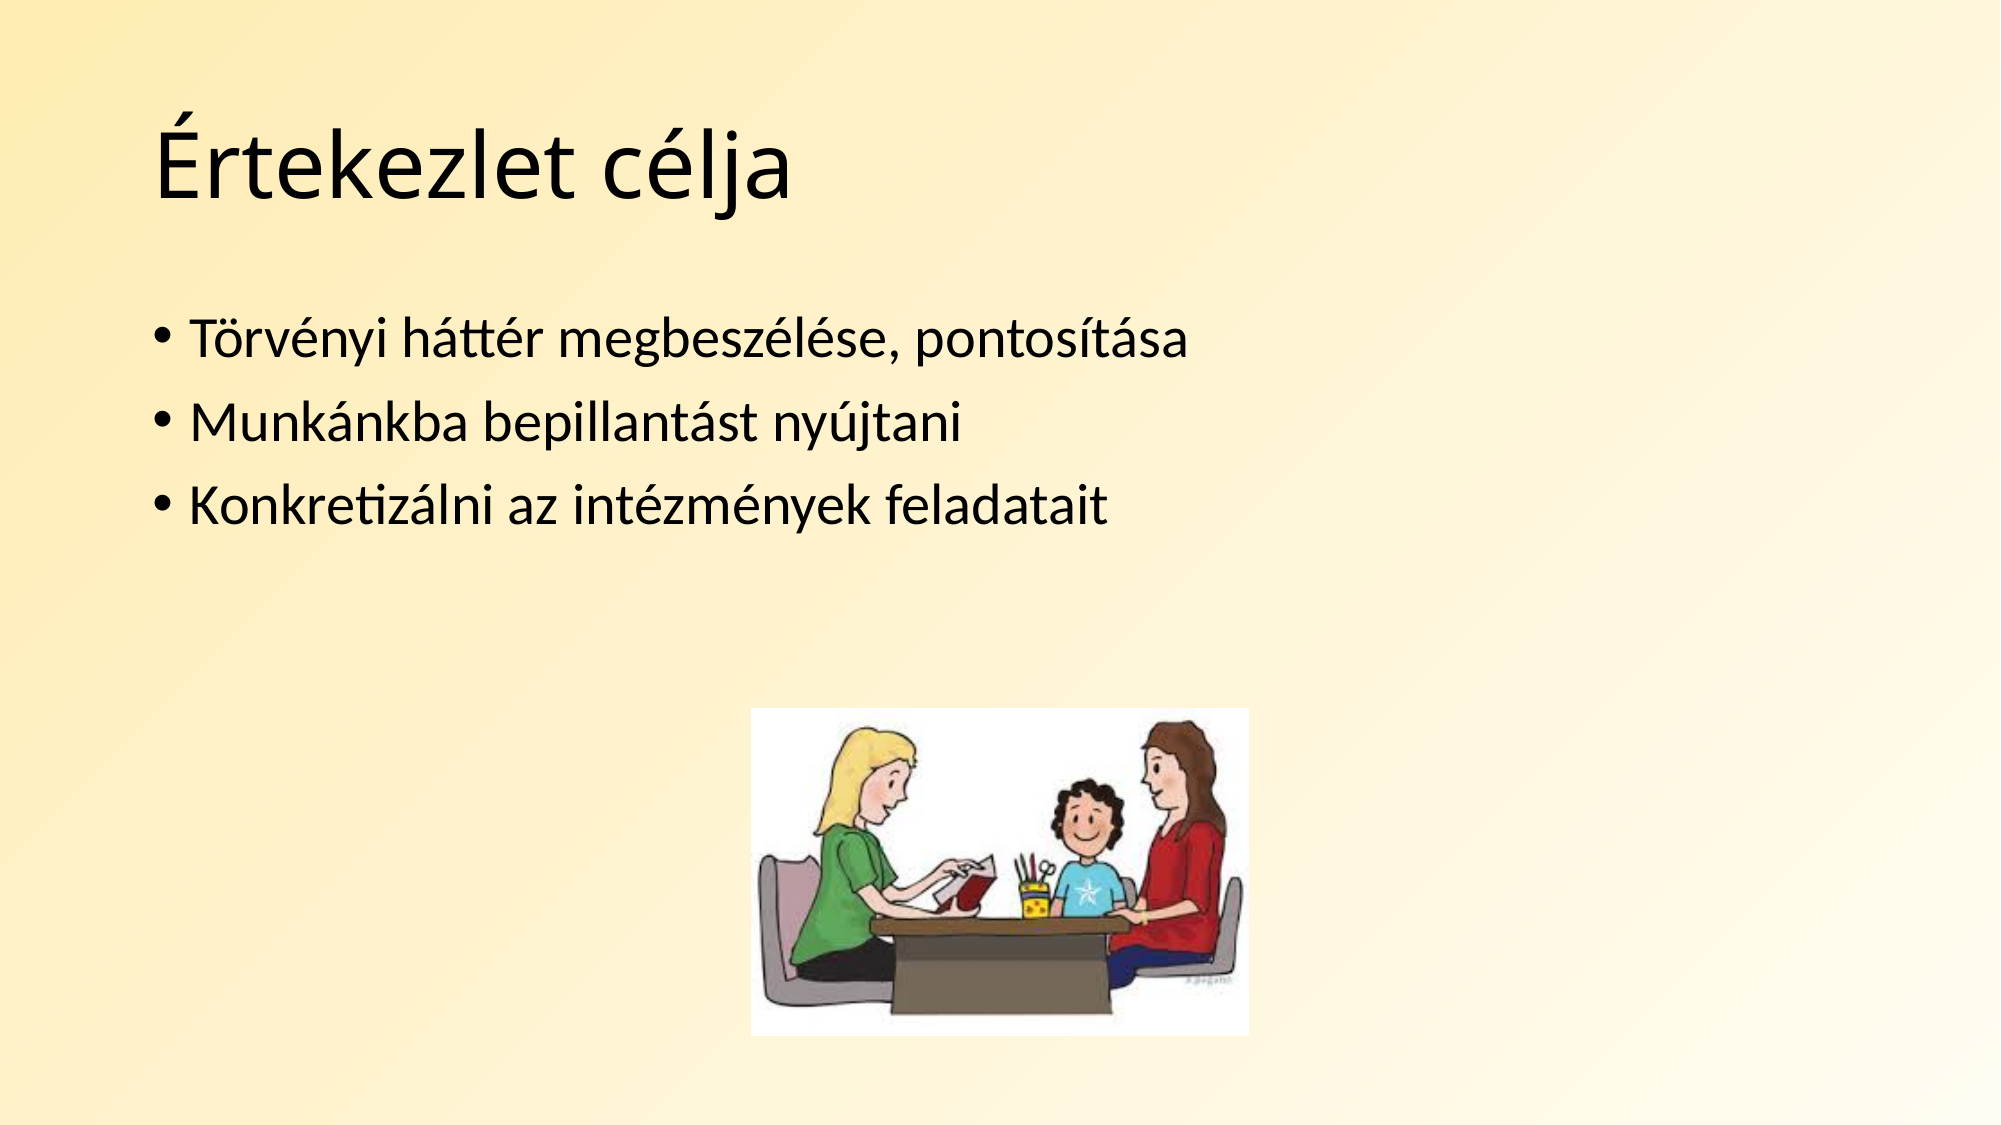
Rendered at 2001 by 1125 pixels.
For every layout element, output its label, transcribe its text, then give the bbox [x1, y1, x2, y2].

picture [751, 708, 1249, 1036]
title Értekezlet célja [137, 59, 1863, 278]
list Törvényi háttér megbeszélése, pontosítása Munkánkba bepillantást nyújtani Konkretizálni az intézmények feladatait [137, 299, 1863, 1014]
